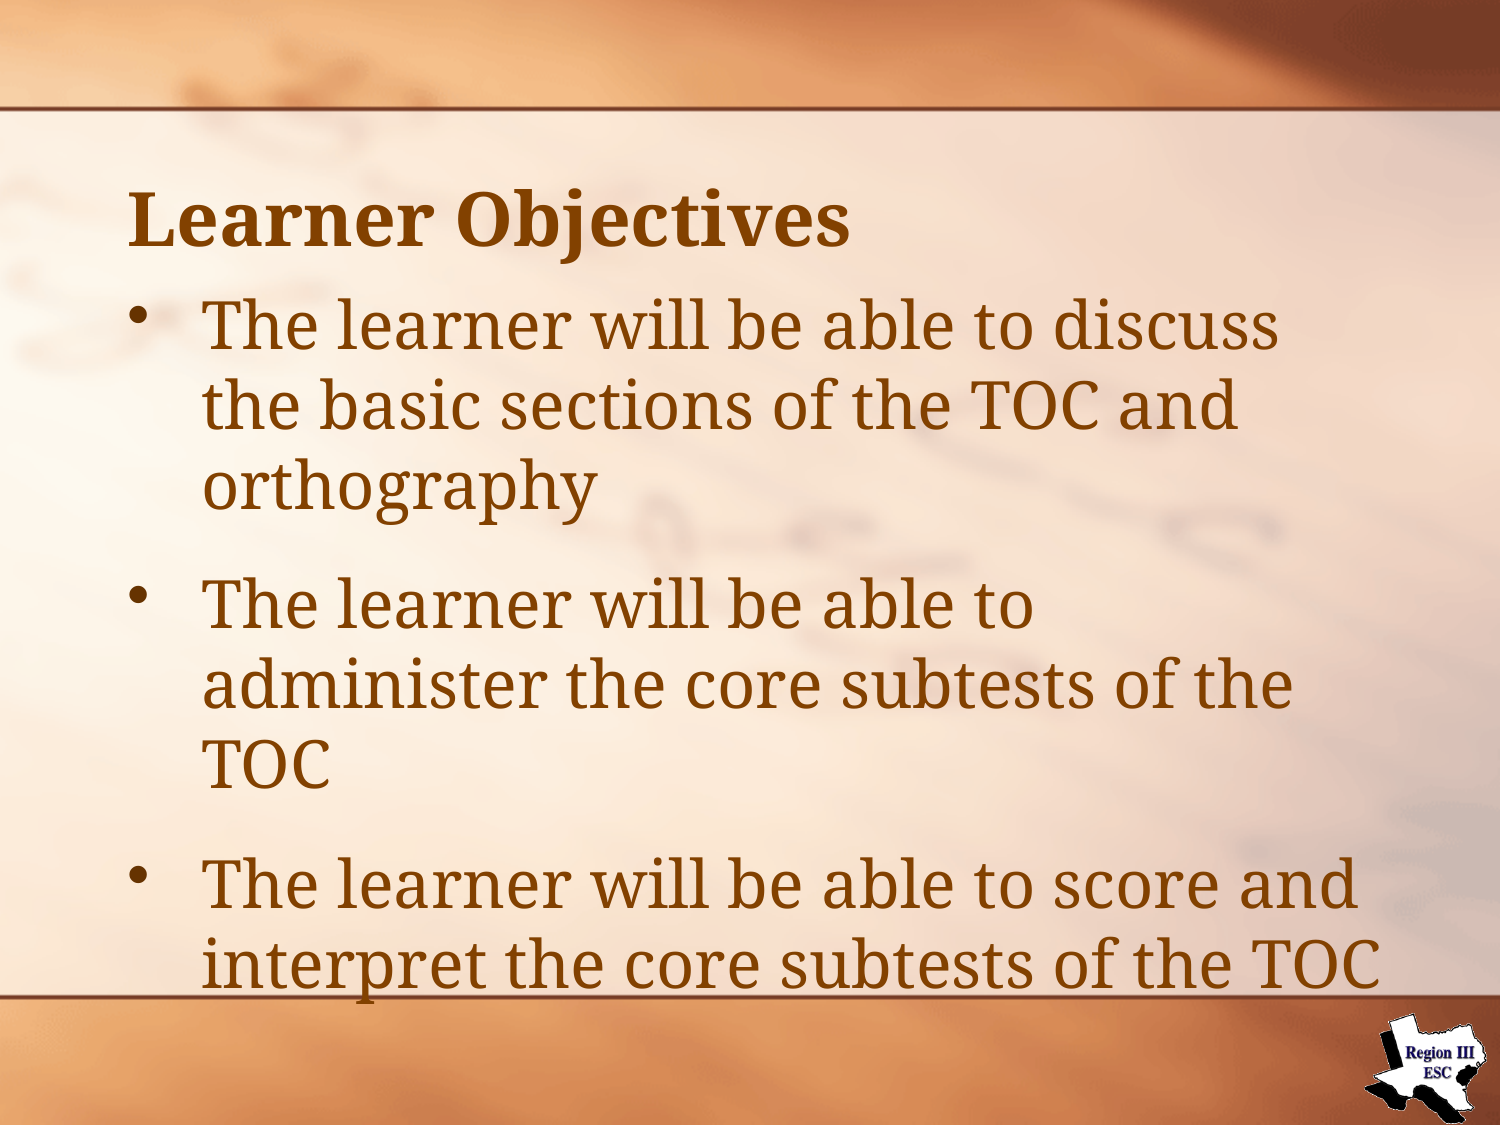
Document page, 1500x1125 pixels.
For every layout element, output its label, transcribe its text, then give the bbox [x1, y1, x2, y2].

list The learner will be able to discuss the basic sections of the TOC and orthography The learner will be able to administer the core subtests of the TOC The learner will be able to score and interpret the core subtests of the TOC [112, 275, 1413, 950]
picture [0, 0, 1500, 1125]
title Learner Objectives [112, 125, 1413, 270]
